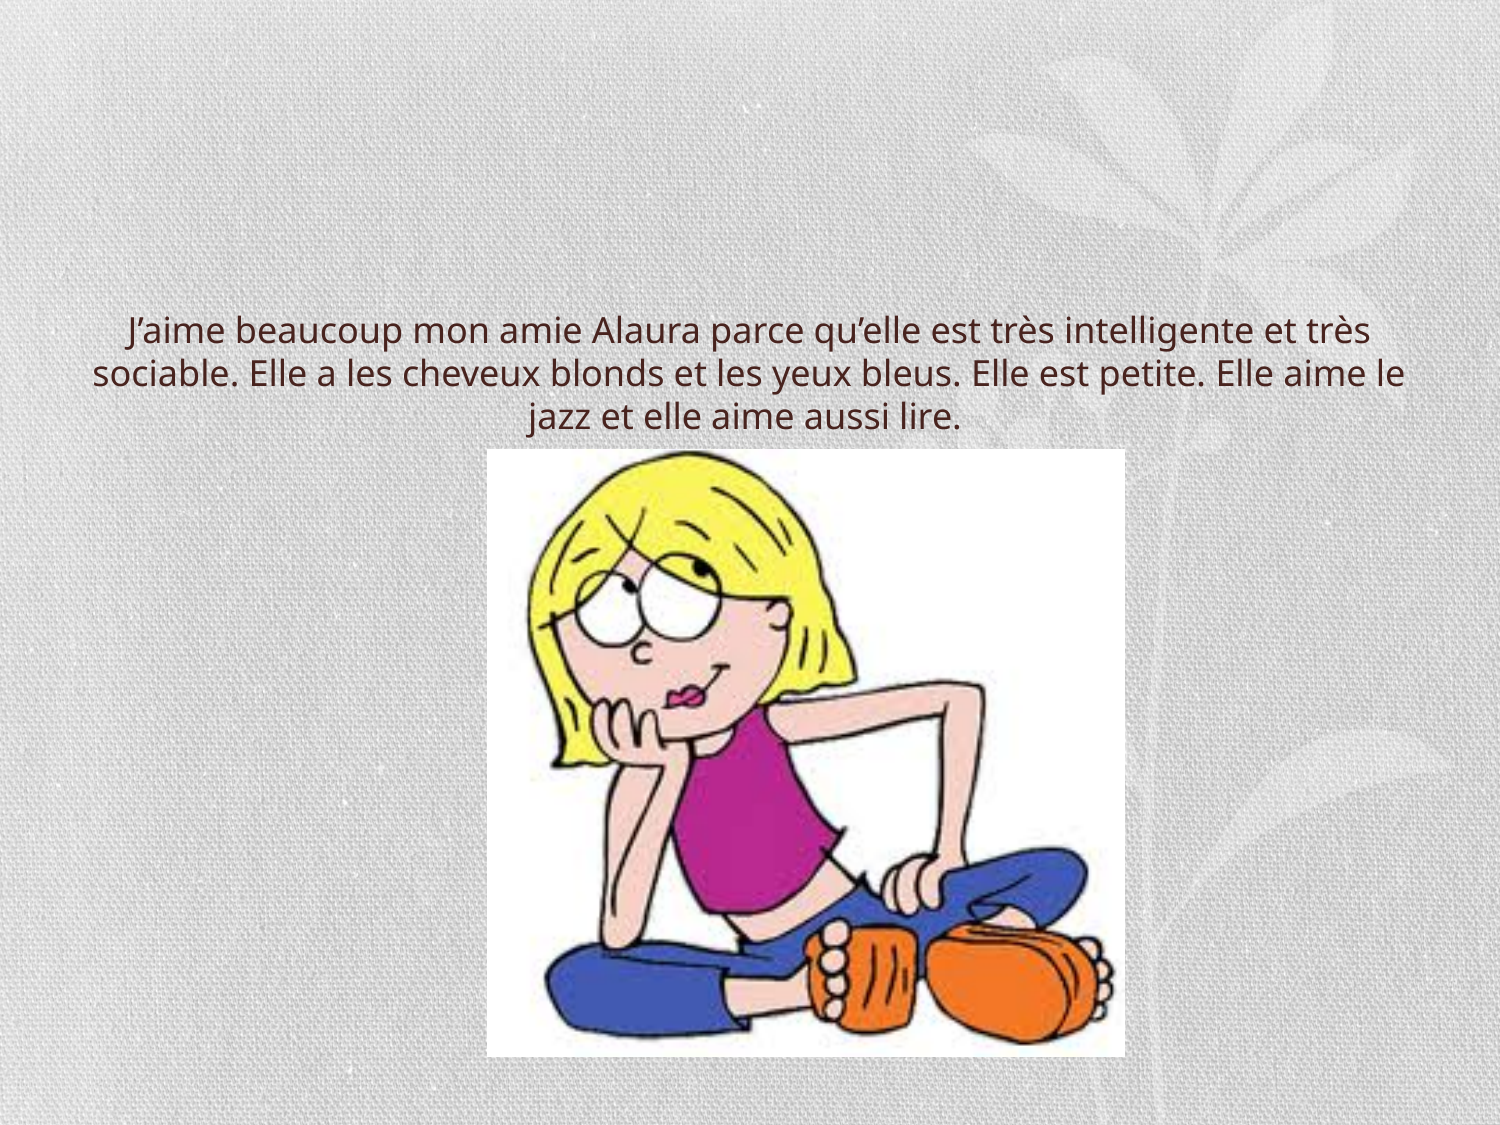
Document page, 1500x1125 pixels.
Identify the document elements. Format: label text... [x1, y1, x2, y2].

title J’aime beaucoup mon amie Alaura parce qu’elle est très intelligente et très sociable. Elle a les cheveux blonds et les yeux bleus. Elle est petite. Elle aime le jazz et elle aime aussi lire. [75, 299, 1425, 488]
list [487, 449, 1126, 1058]
